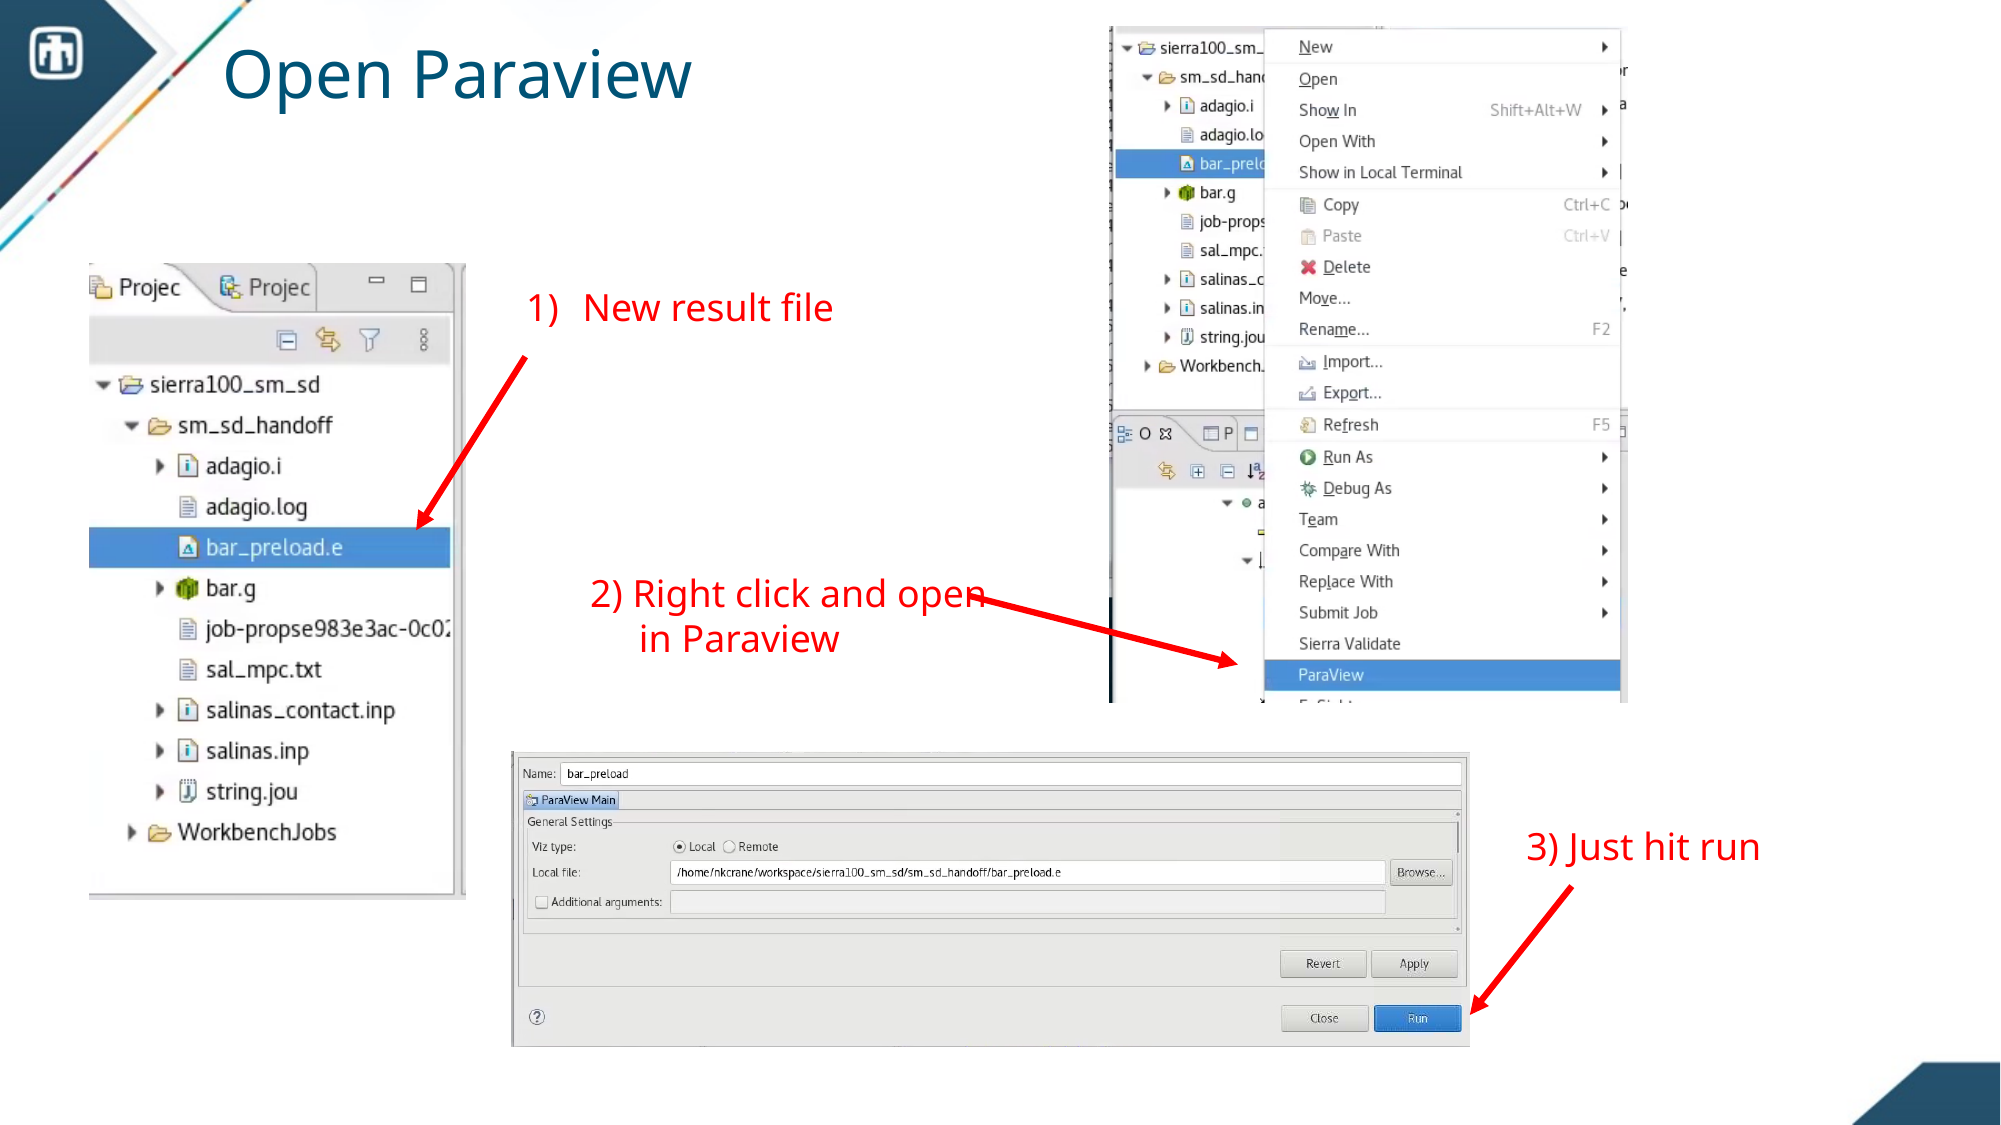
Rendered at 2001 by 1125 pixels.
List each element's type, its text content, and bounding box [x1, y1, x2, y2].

text_box 3) Just hit run [1511, 815, 1680, 918]
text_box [416, 356, 526, 531]
text_box New result file [511, 276, 680, 379]
text_box 2) Right click and open in Paraview [575, 562, 744, 665]
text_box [969, 595, 1239, 665]
picture [0, 0, 2001, 1125]
title Open Paraview [222, 13, 1879, 141]
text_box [1469, 886, 1572, 1015]
